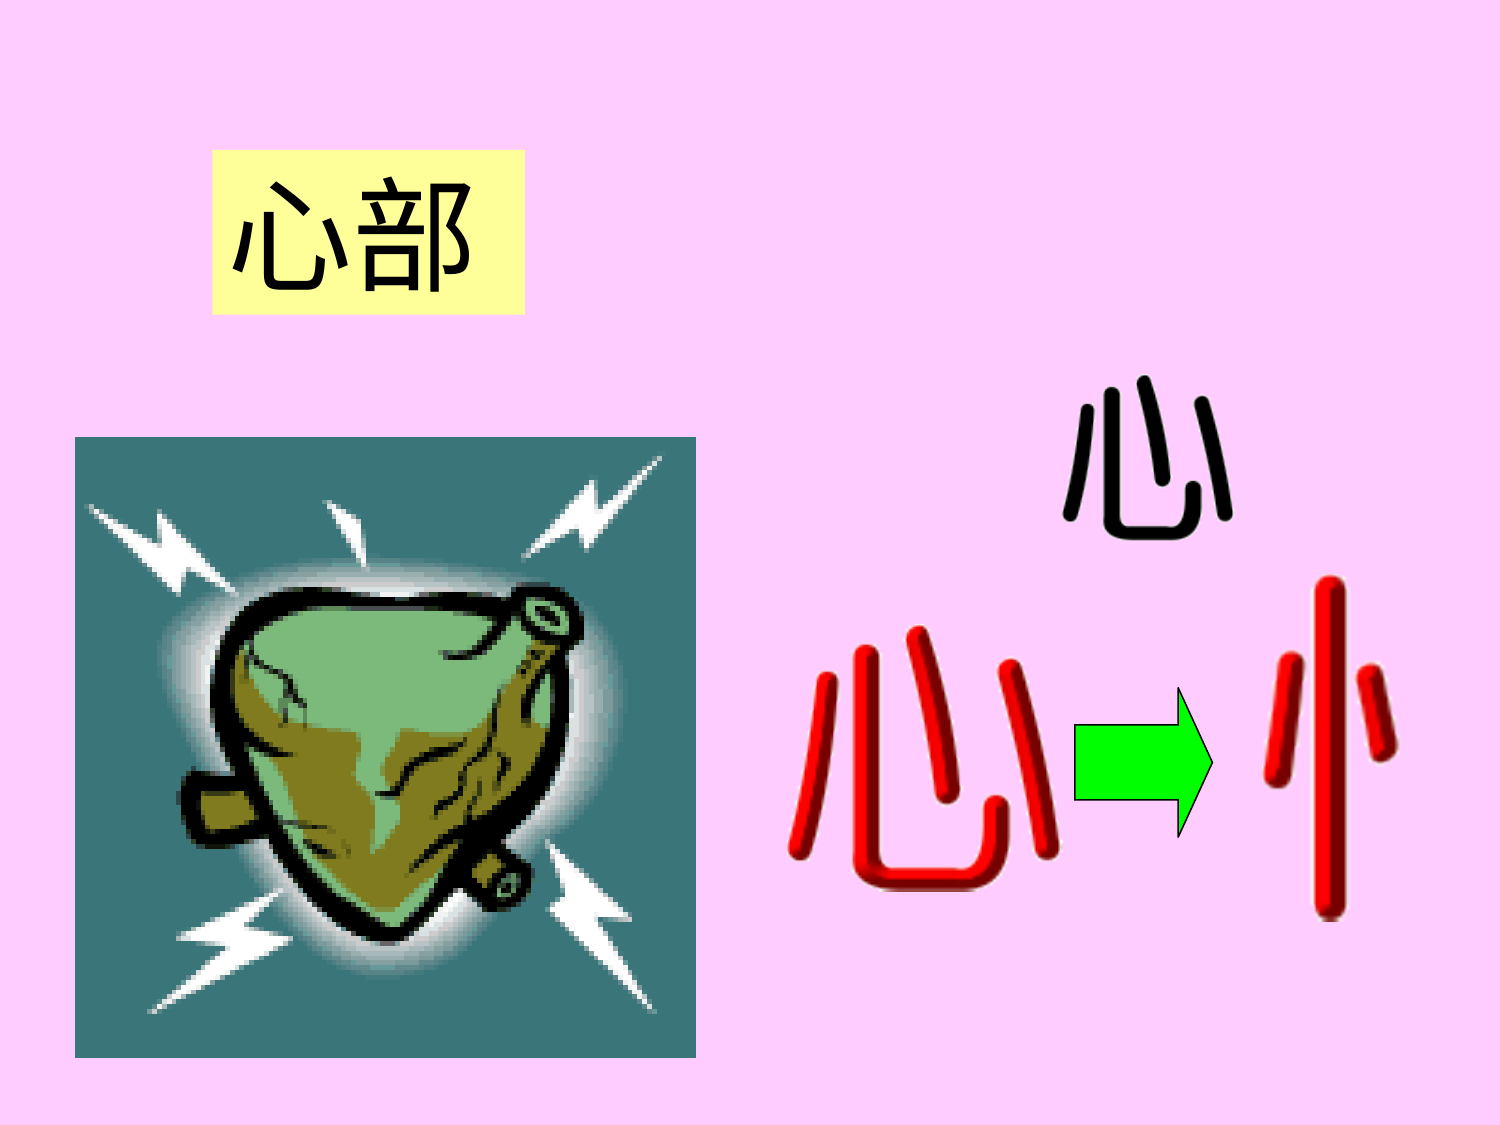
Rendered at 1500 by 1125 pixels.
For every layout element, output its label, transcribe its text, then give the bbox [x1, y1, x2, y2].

picture [74, 437, 696, 1058]
text_box 心部 [212, 149, 525, 315]
picture [787, 374, 1500, 1125]
